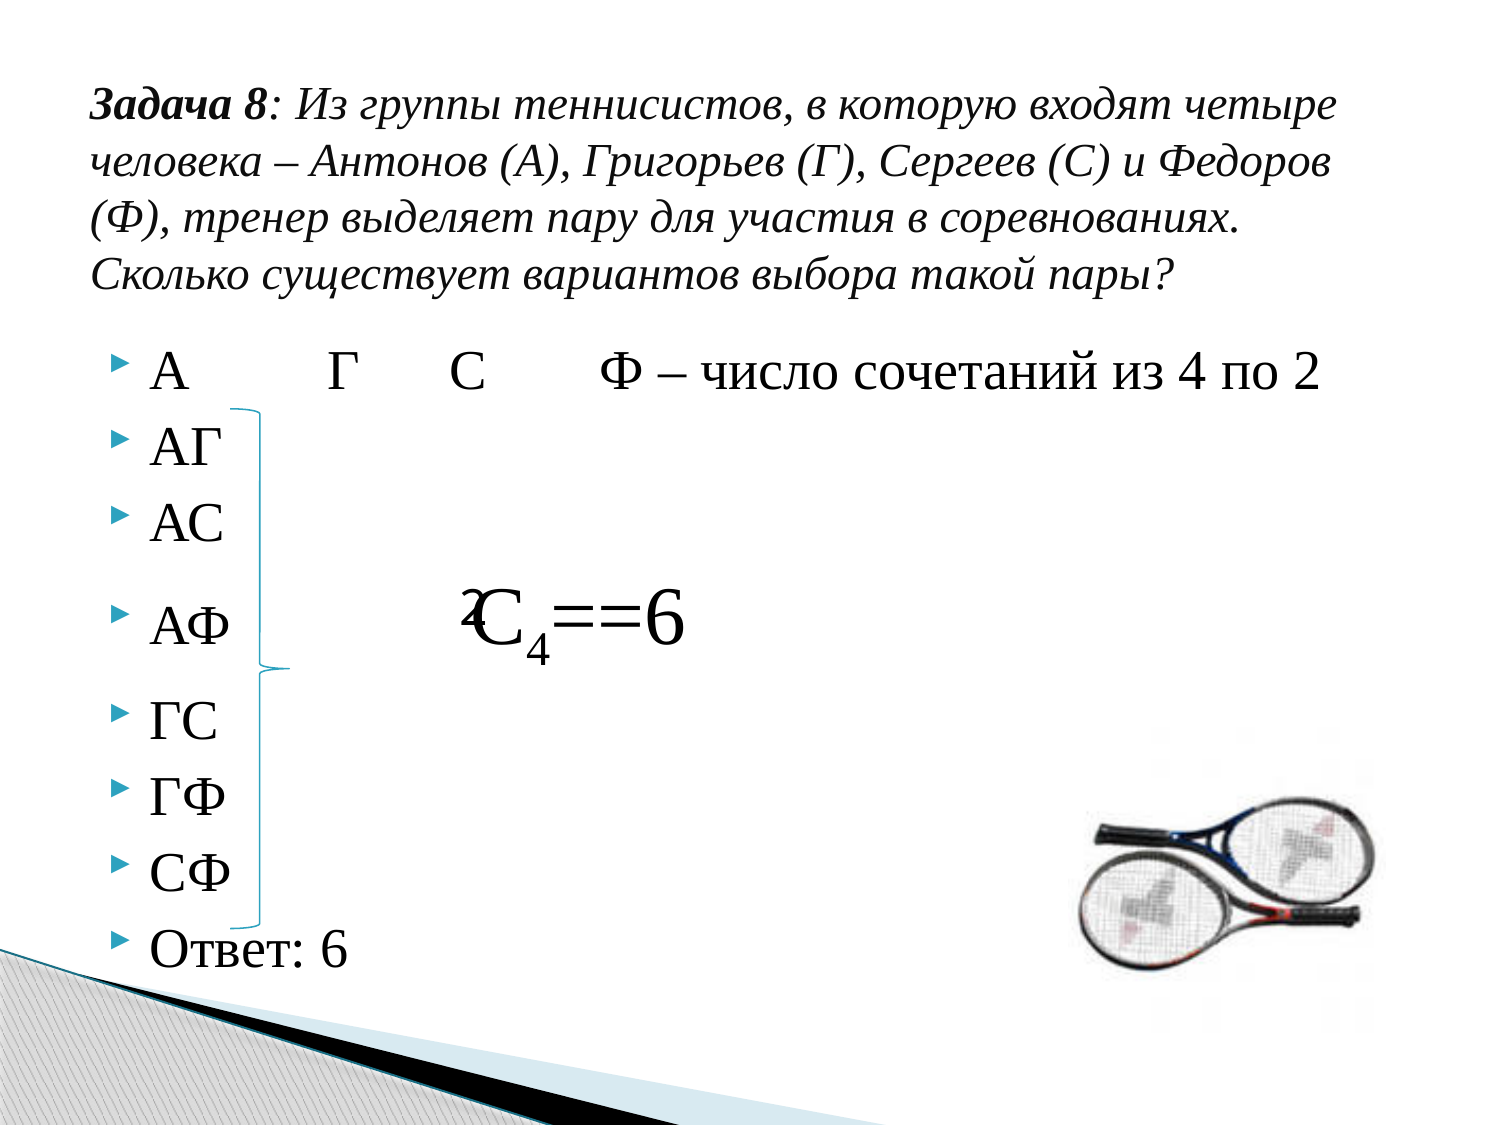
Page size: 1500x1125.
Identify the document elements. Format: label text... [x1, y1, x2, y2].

text_box 2 [444, 568, 504, 643]
title Задача 8: Из группы теннисистов, в которую входят четыре человека – Антонов (А), Григорьев (Г), Сергеев (С) и Федоров (Ф), тренер выделяет пару для участия в соревнованиях. Сколько существует вариантов выбора такой пары? [75, 45, 1425, 327]
picture [1068, 727, 1387, 1046]
text_box [230, 408, 291, 930]
